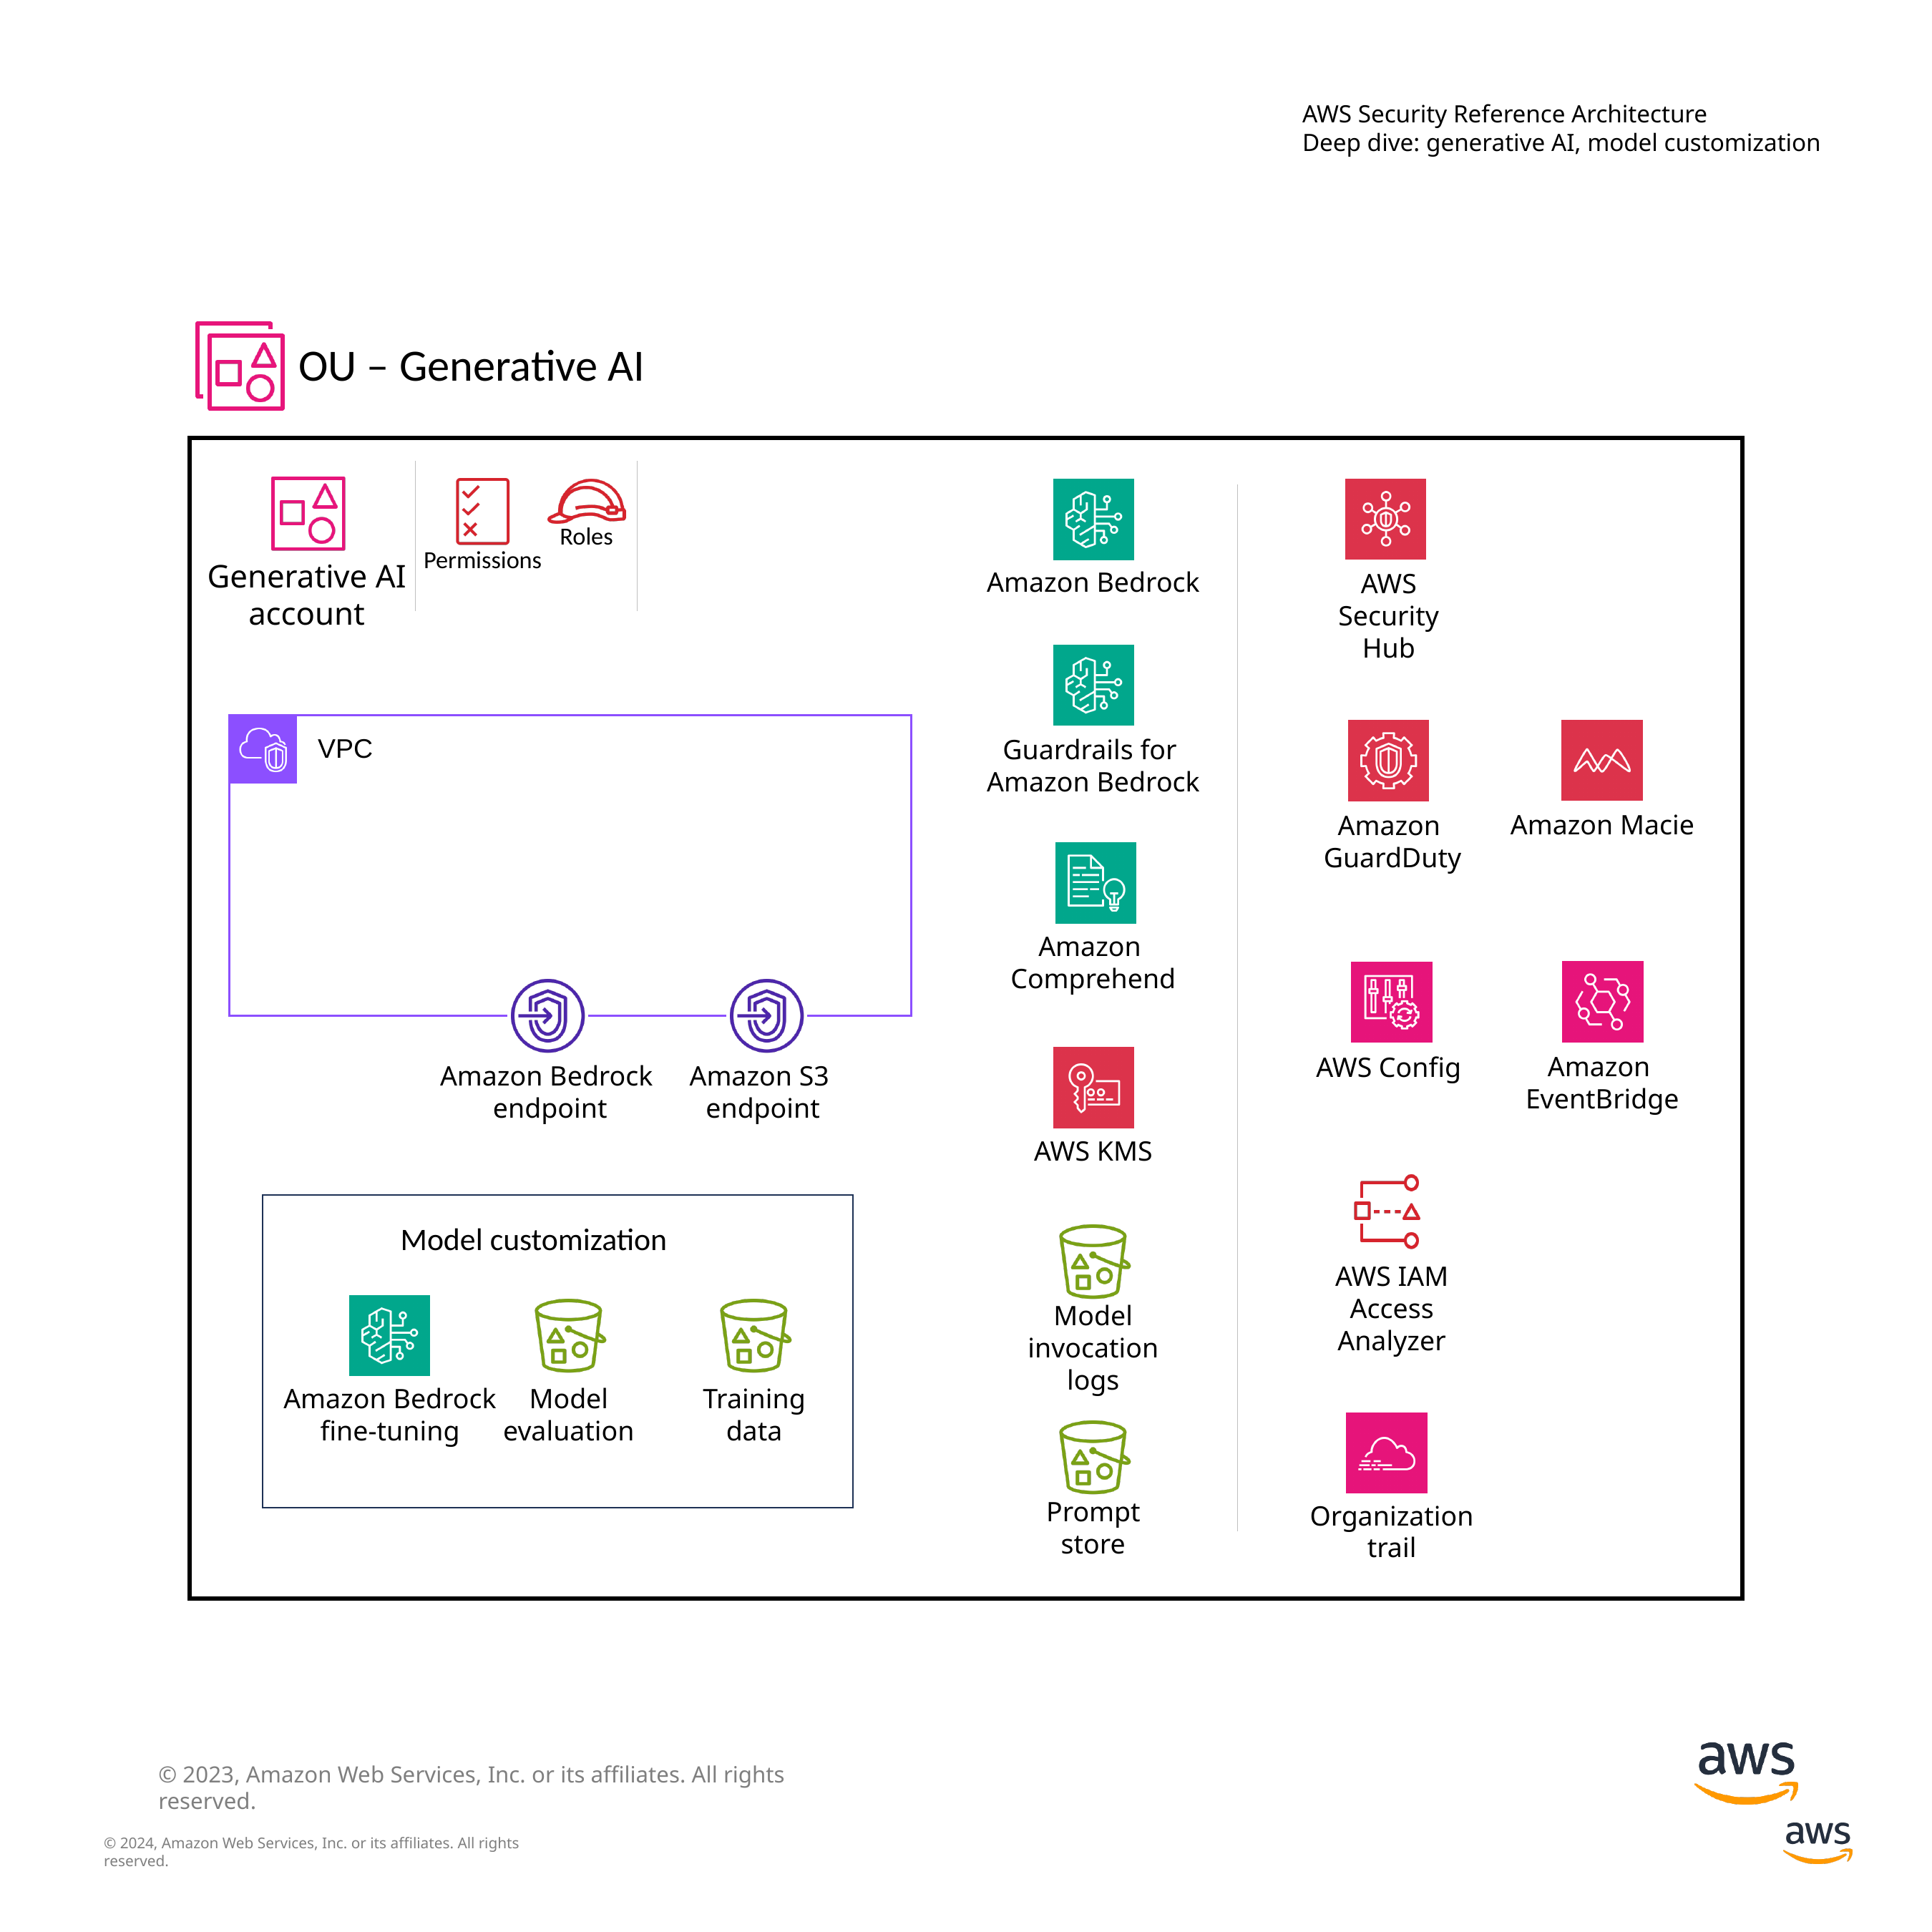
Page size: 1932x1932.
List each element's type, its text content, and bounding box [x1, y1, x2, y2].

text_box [1465, 961, 1740, 1121]
picture [1694, 1742, 1798, 1805]
text_box VPC [228, 715, 912, 1016]
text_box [1293, 962, 1465, 1088]
text_box AWS Security Reference Architecture Deep dive: generative AI, model customization [1292, 93, 1833, 161]
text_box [428, 975, 671, 1130]
text_box © 2023, Amazon Web Services, Inc. or its affiliates. All rights reserved. [158, 1760, 869, 1814]
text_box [530, 460, 643, 556]
picture [229, 716, 297, 784]
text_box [989, 1047, 1197, 1172]
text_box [892, 479, 1294, 604]
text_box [1475, 720, 1730, 847]
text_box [1259, 720, 1526, 879]
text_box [994, 1221, 1193, 1370]
text_box [189, 437, 1743, 1599]
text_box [186, 473, 427, 638]
picture [191, 317, 288, 414]
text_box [427, 476, 583, 580]
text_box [1297, 479, 1480, 638]
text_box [1287, 1171, 1498, 1330]
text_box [960, 842, 1226, 1000]
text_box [671, 975, 854, 1130]
text_box OU – Generative AI [288, 331, 704, 395]
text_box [263, 1194, 854, 1508]
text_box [1290, 1413, 1493, 1570]
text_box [994, 1417, 1193, 1566]
picture [1783, 1823, 1853, 1864]
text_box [892, 645, 1294, 804]
